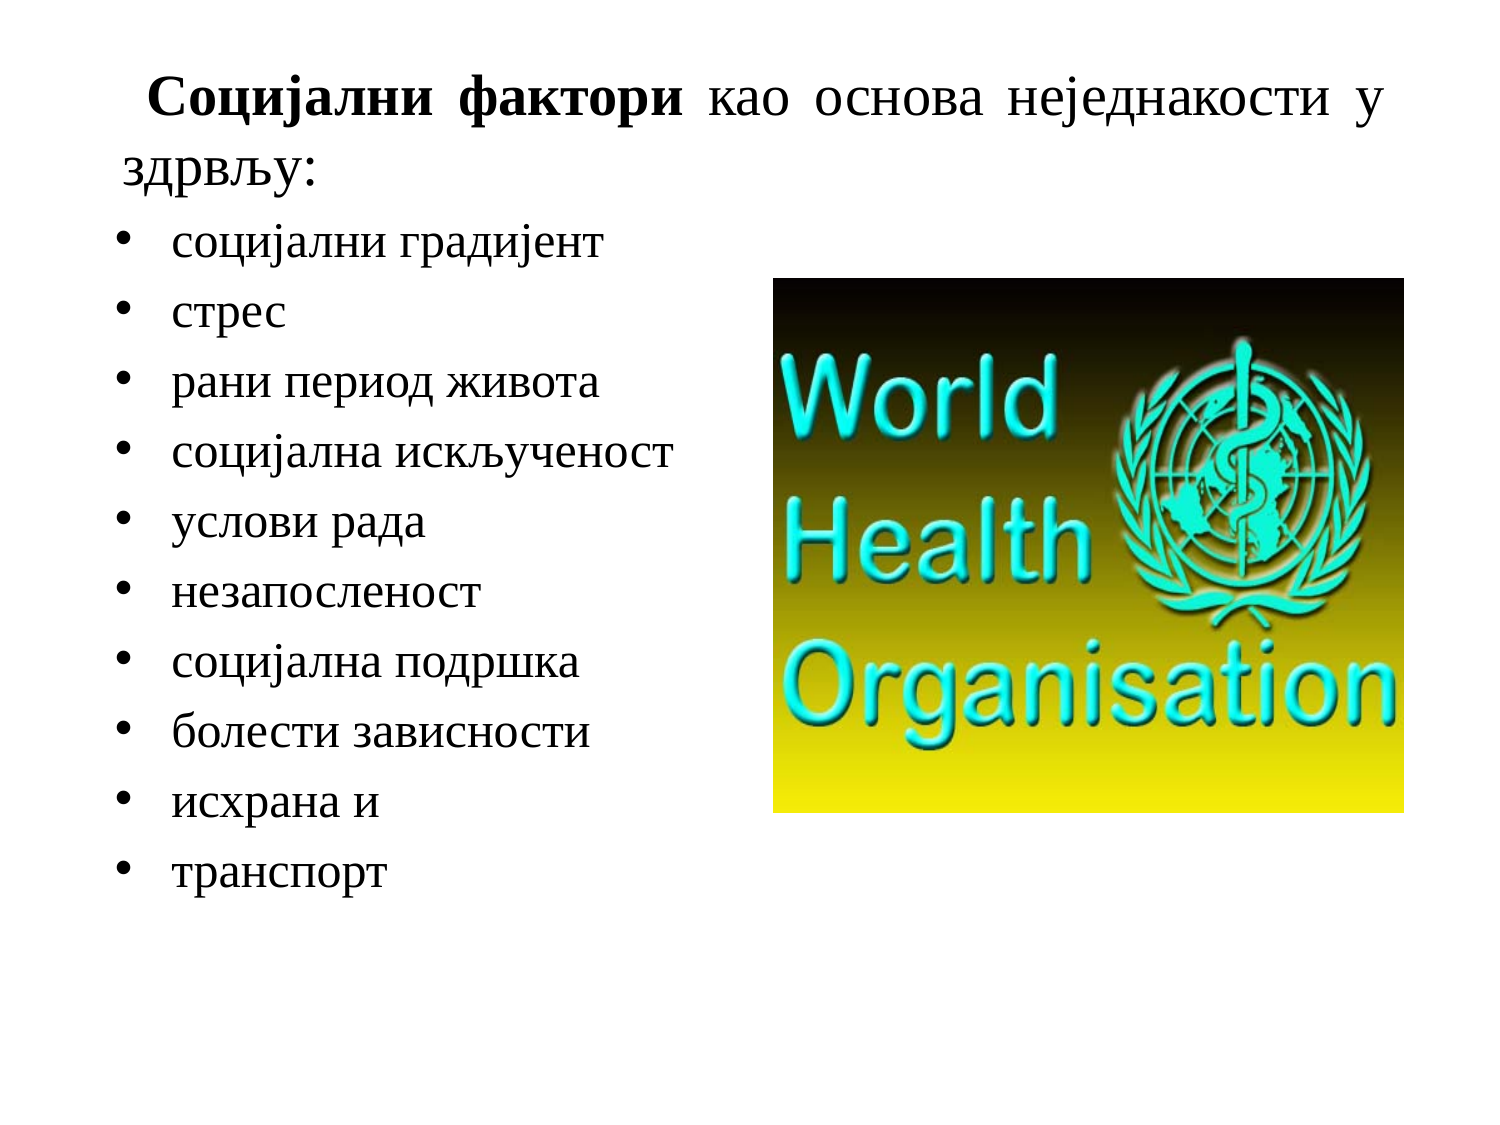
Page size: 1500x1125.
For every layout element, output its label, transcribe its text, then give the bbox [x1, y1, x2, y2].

picture [773, 278, 1404, 813]
list Социјални фактори као основа неједнакости у здрвљу: социјални градијент стрес рани период живота социјална искљученост услови рада незапосленост социјална подршка болести зависности исхрана и транспорт [99, 50, 1400, 1063]
